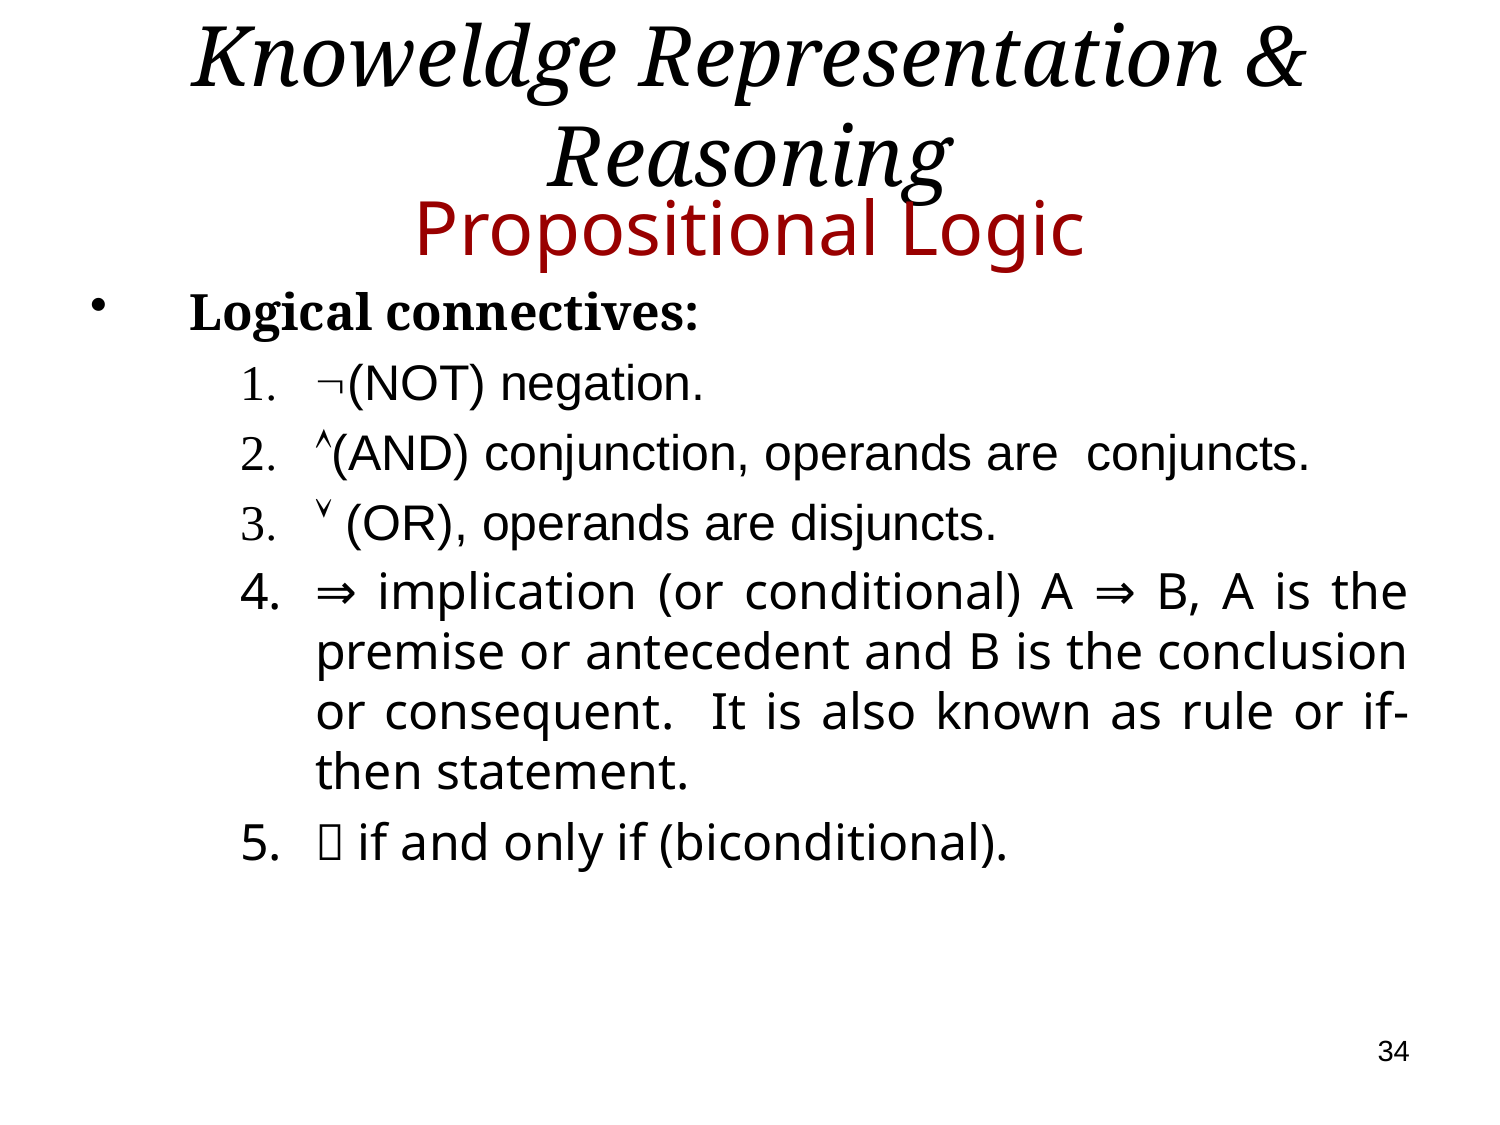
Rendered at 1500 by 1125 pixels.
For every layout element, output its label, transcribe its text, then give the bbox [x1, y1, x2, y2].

slide_number 34 [1074, 1024, 1426, 1103]
title Knoweldge Representation & Reasoning [74, 44, 1426, 162]
list Propositional Logic Logical connectives: (NOT) negation. (AND) conjunction, operands are conjuncts.  (OR), operands are disjuncts. ⇒ implication (or conditional) A ⇒ B, A is the premise or antecedent and B is the conclusion or consequent. It is also known as rule or if-then statement.  if and only if (biconditional). [74, 172, 1426, 1006]
